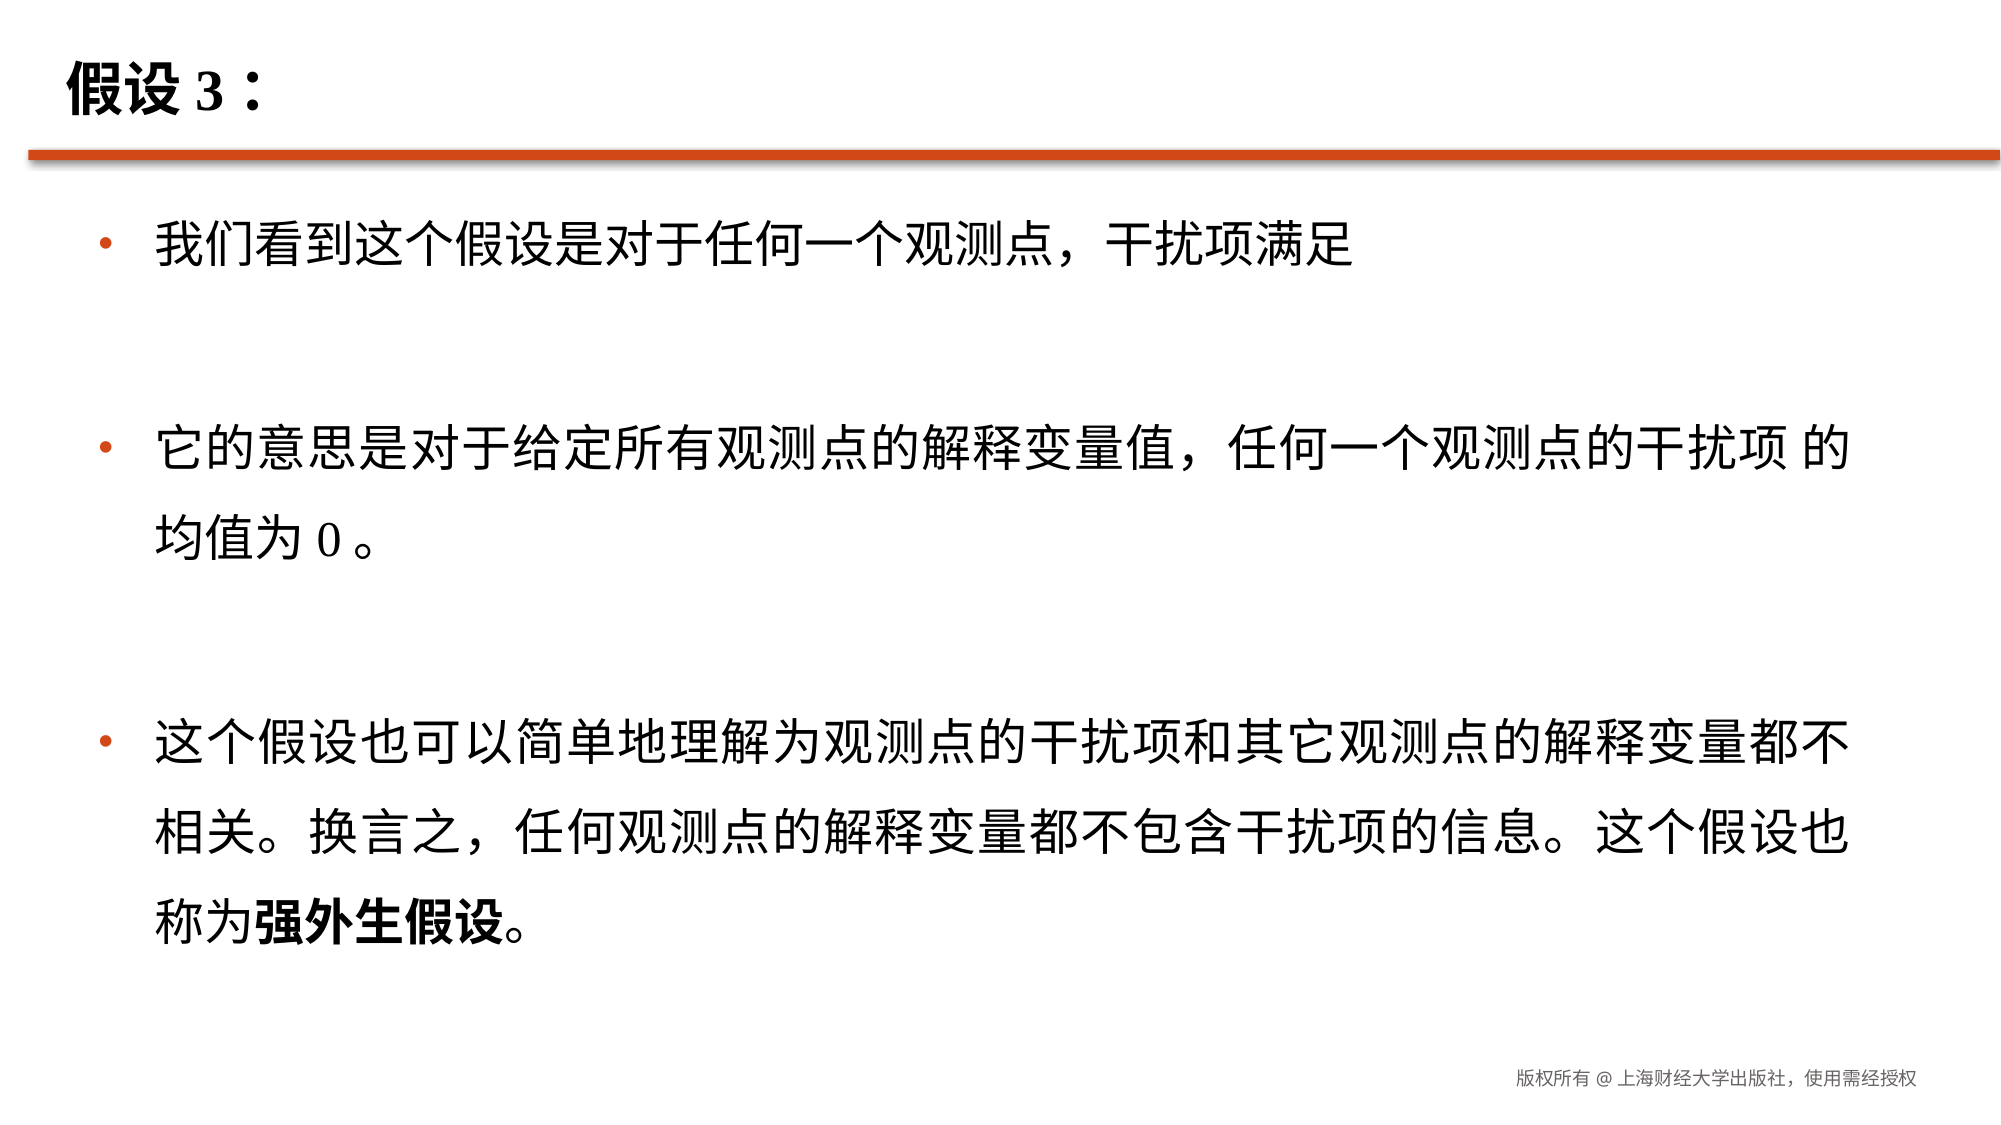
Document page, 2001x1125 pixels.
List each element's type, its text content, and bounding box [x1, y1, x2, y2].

footer 版权所有@上海财经大学出版社，使用需经授权 [1483, 1046, 1950, 1109]
